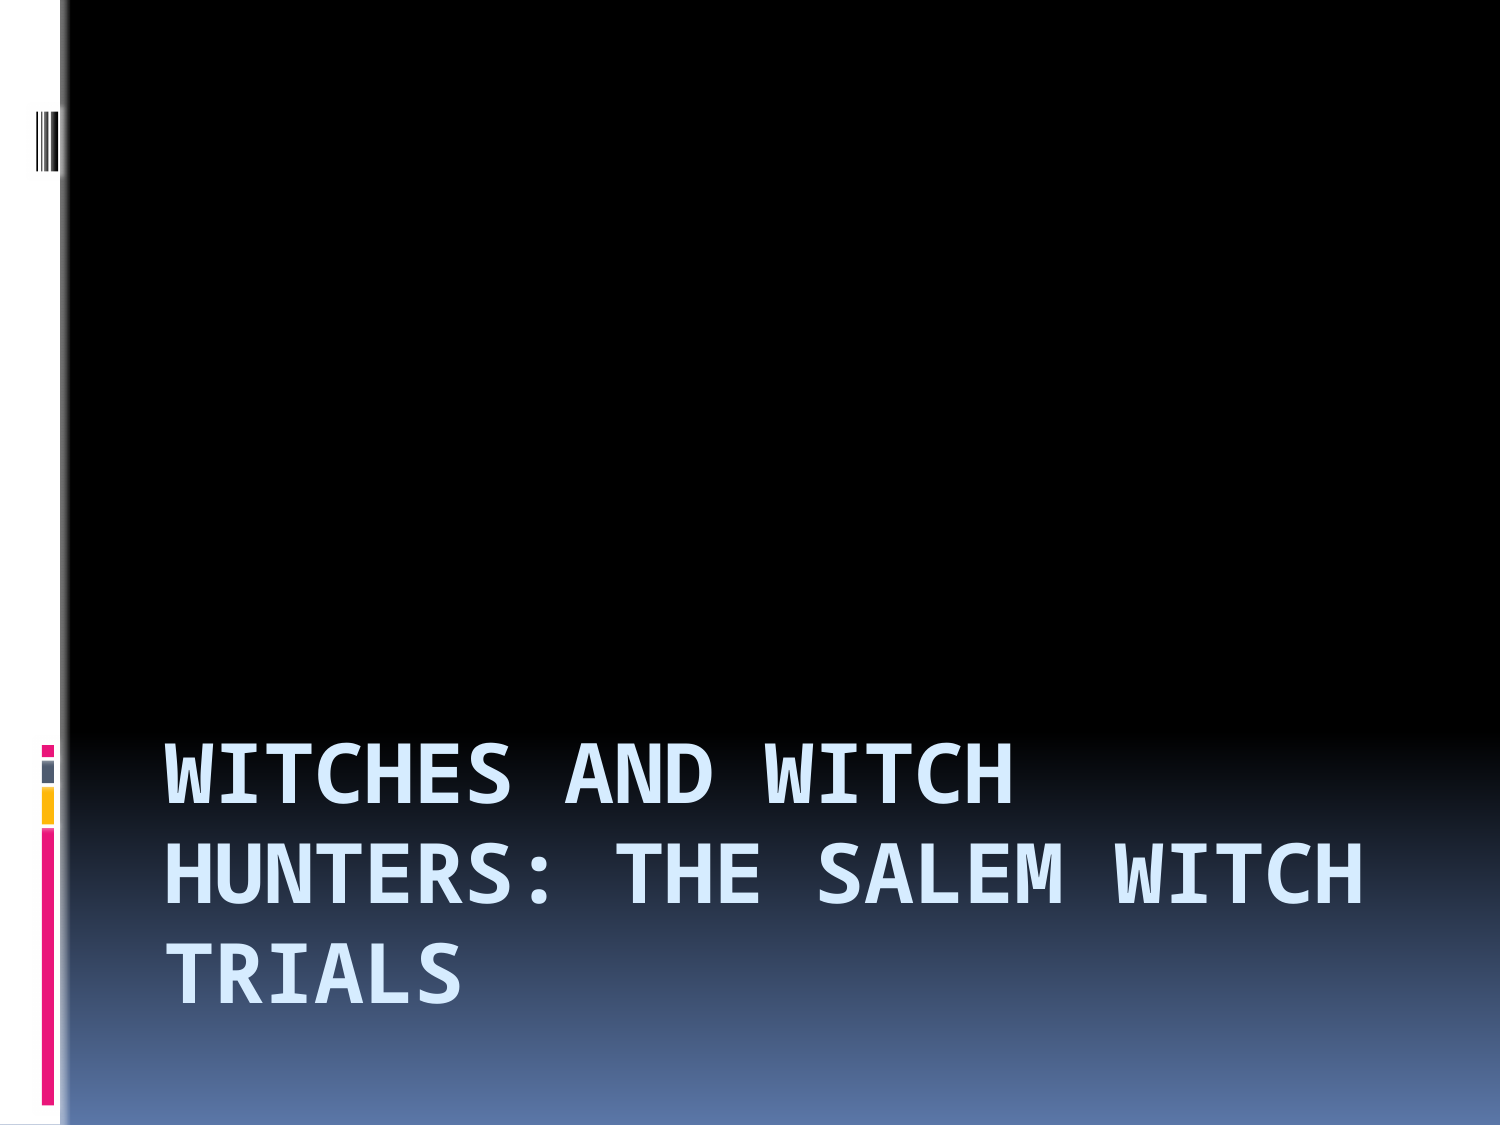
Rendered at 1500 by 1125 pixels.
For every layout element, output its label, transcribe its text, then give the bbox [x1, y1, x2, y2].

title Witches and Witch Hunters: The Salem Witch Trials [150, 712, 1425, 1037]
